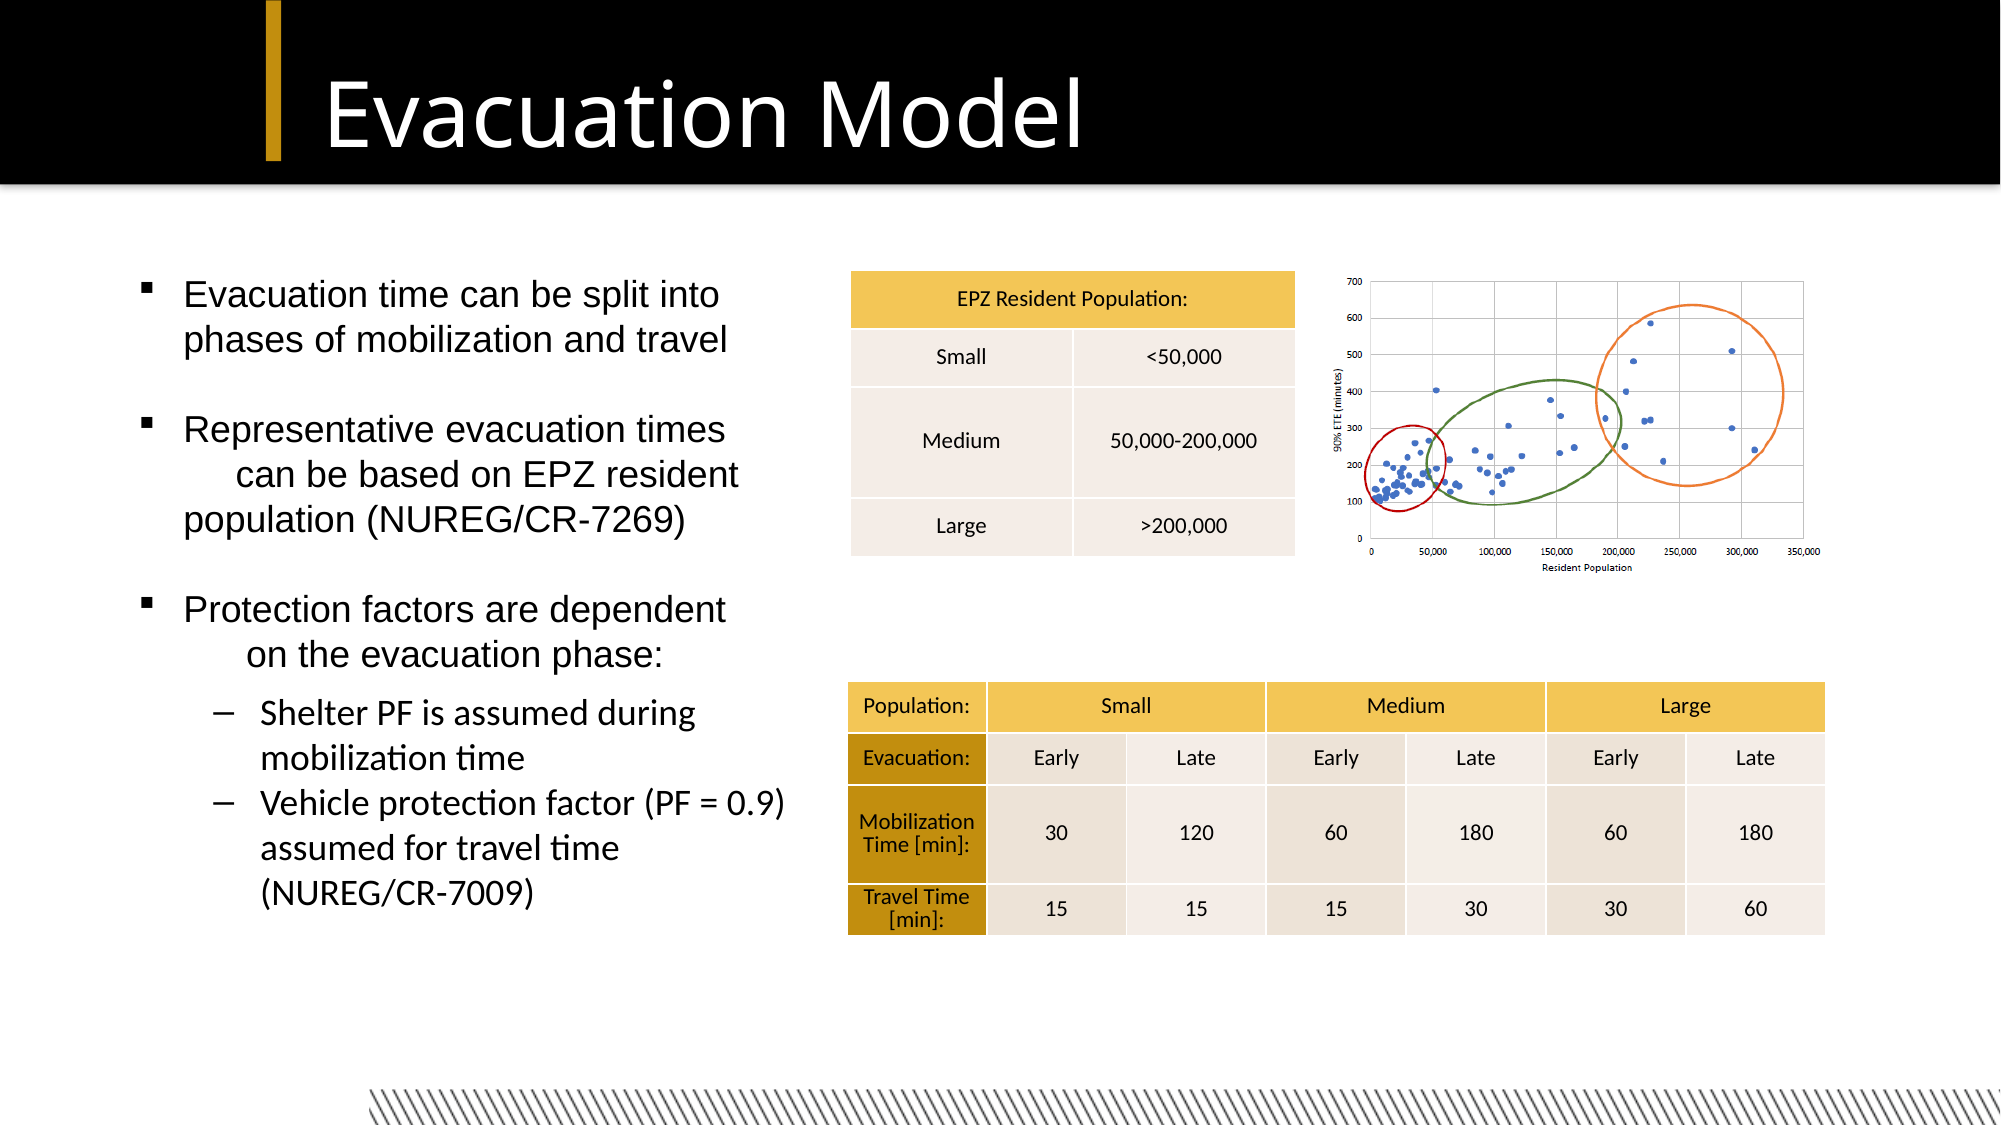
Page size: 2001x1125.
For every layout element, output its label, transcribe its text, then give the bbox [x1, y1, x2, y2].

table_header EPZ Resident Population: [851, 271, 1295, 328]
table_cell 60 [1267, 786, 1405, 883]
table_cell Early [1547, 734, 1685, 784]
title Evacuation Model [322, 56, 1717, 142]
table_cell Mobilization Time [min]: [848, 786, 986, 883]
table_header Medium [1267, 682, 1545, 732]
table_cell >200,000 [1074, 499, 1295, 556]
table_header Small [988, 682, 1265, 732]
table_cell Late [1127, 734, 1265, 784]
table_cell 15 [1127, 885, 1265, 935]
table_cell 30 [1407, 885, 1545, 935]
picture [1308, 260, 1839, 582]
table_cell 60 [1687, 885, 1825, 935]
table_cell Evacuation: [848, 734, 986, 784]
table_cell 15 [1267, 885, 1405, 935]
table_cell 180 [1407, 786, 1545, 883]
table_cell Late [1407, 734, 1545, 784]
table_header Large [1547, 682, 1825, 732]
table_cell Large [851, 499, 1072, 556]
table_cell 30 [988, 786, 1126, 883]
table_cell 50,000-200,000 [1074, 388, 1295, 497]
table_cell <50,000 [1074, 330, 1295, 386]
table_cell 180 [1687, 786, 1825, 883]
table_cell 30 [1547, 885, 1685, 935]
table_cell Early [988, 734, 1126, 784]
table_cell 15 [988, 885, 1126, 935]
table_cell Small [851, 330, 1072, 386]
table_cell Late [1687, 734, 1825, 784]
table_cell 120 [1127, 786, 1265, 883]
table_cell 60 [1547, 786, 1685, 883]
table_cell Travel Time [min]: [848, 885, 986, 935]
table_cell Early [1267, 734, 1405, 784]
list Evacuation time can be split into phases of mobilization and travel Representative evacuation times can be based on EPZ resident population (NUREG/CR-7269) Protection factors are dependent on the evacuation phase: Shelter PF is assumed during mobilization time Vehicle protection factor (PF = 0.9) assumed for travel time (NUREG/CR-7009) [138, 270, 820, 1010]
table_cell Medium [851, 388, 1072, 497]
table_header Population: [848, 682, 986, 732]
